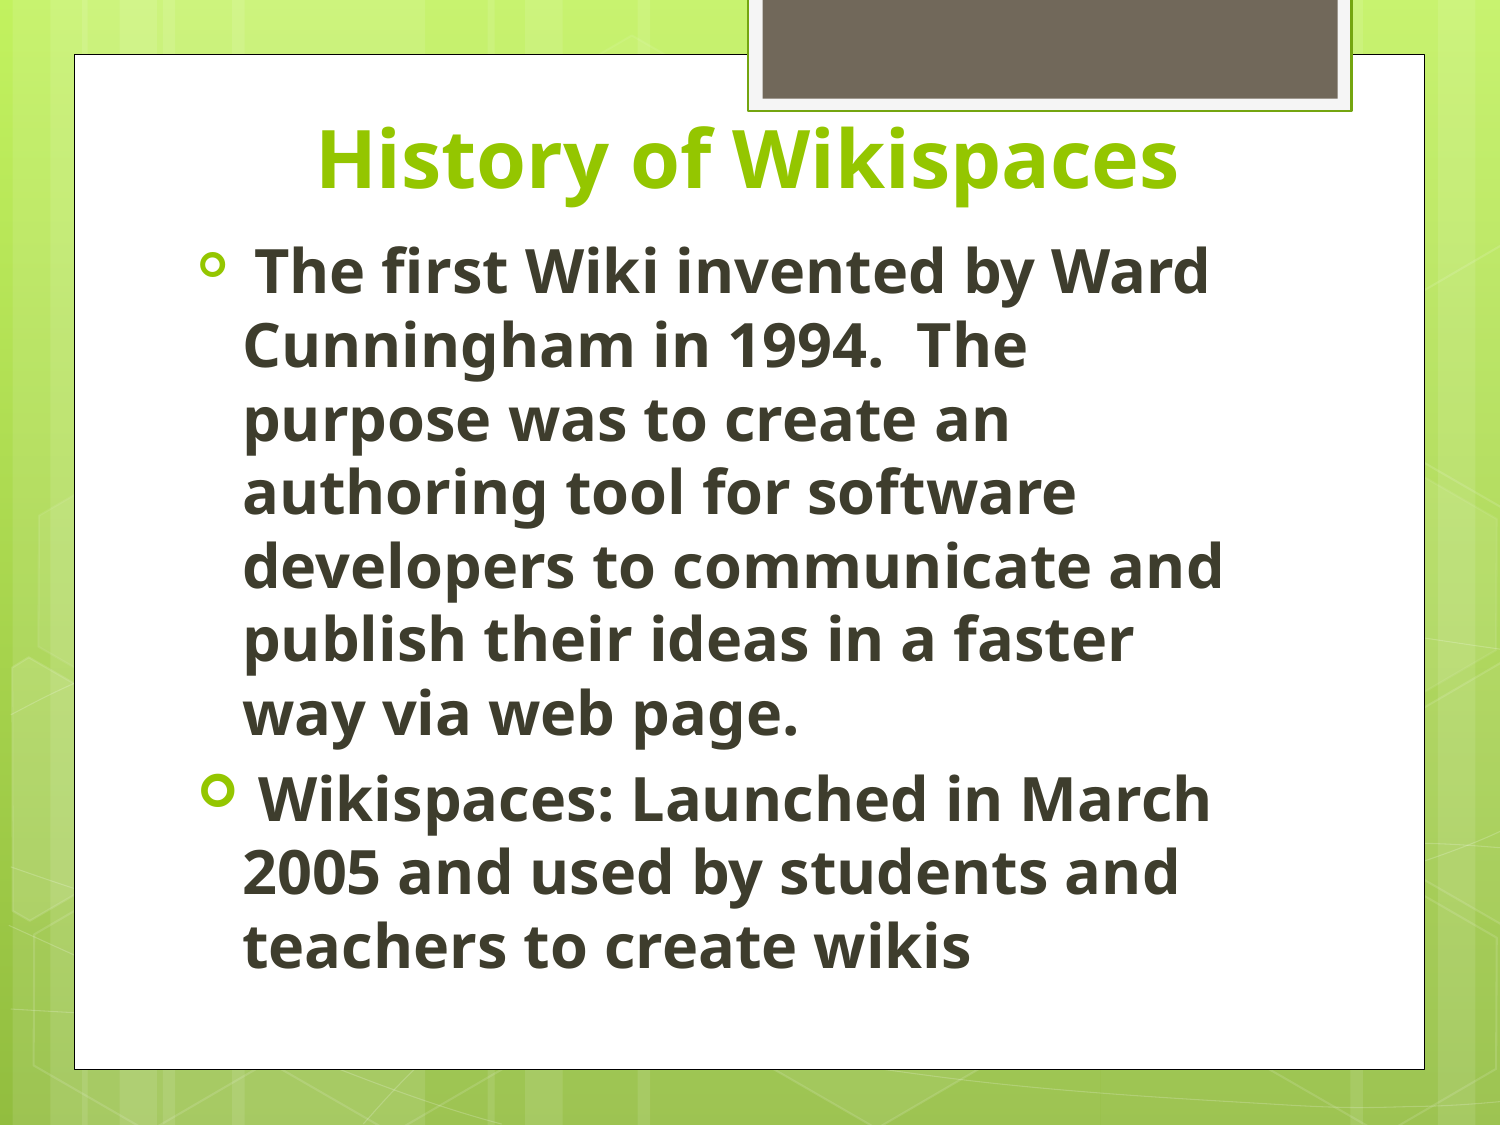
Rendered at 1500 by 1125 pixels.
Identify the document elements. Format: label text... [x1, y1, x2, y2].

title History of Wikispaces [171, 99, 1324, 213]
list The first Wiki invented by Ward Cunningham in 1994. The purpose was to create an authoring tool for software developers to communicate and publish their ideas in a faster way via web page. Wikispaces: Launched in March 2005 and used by students and teachers to create wikis [171, 224, 1283, 1000]
